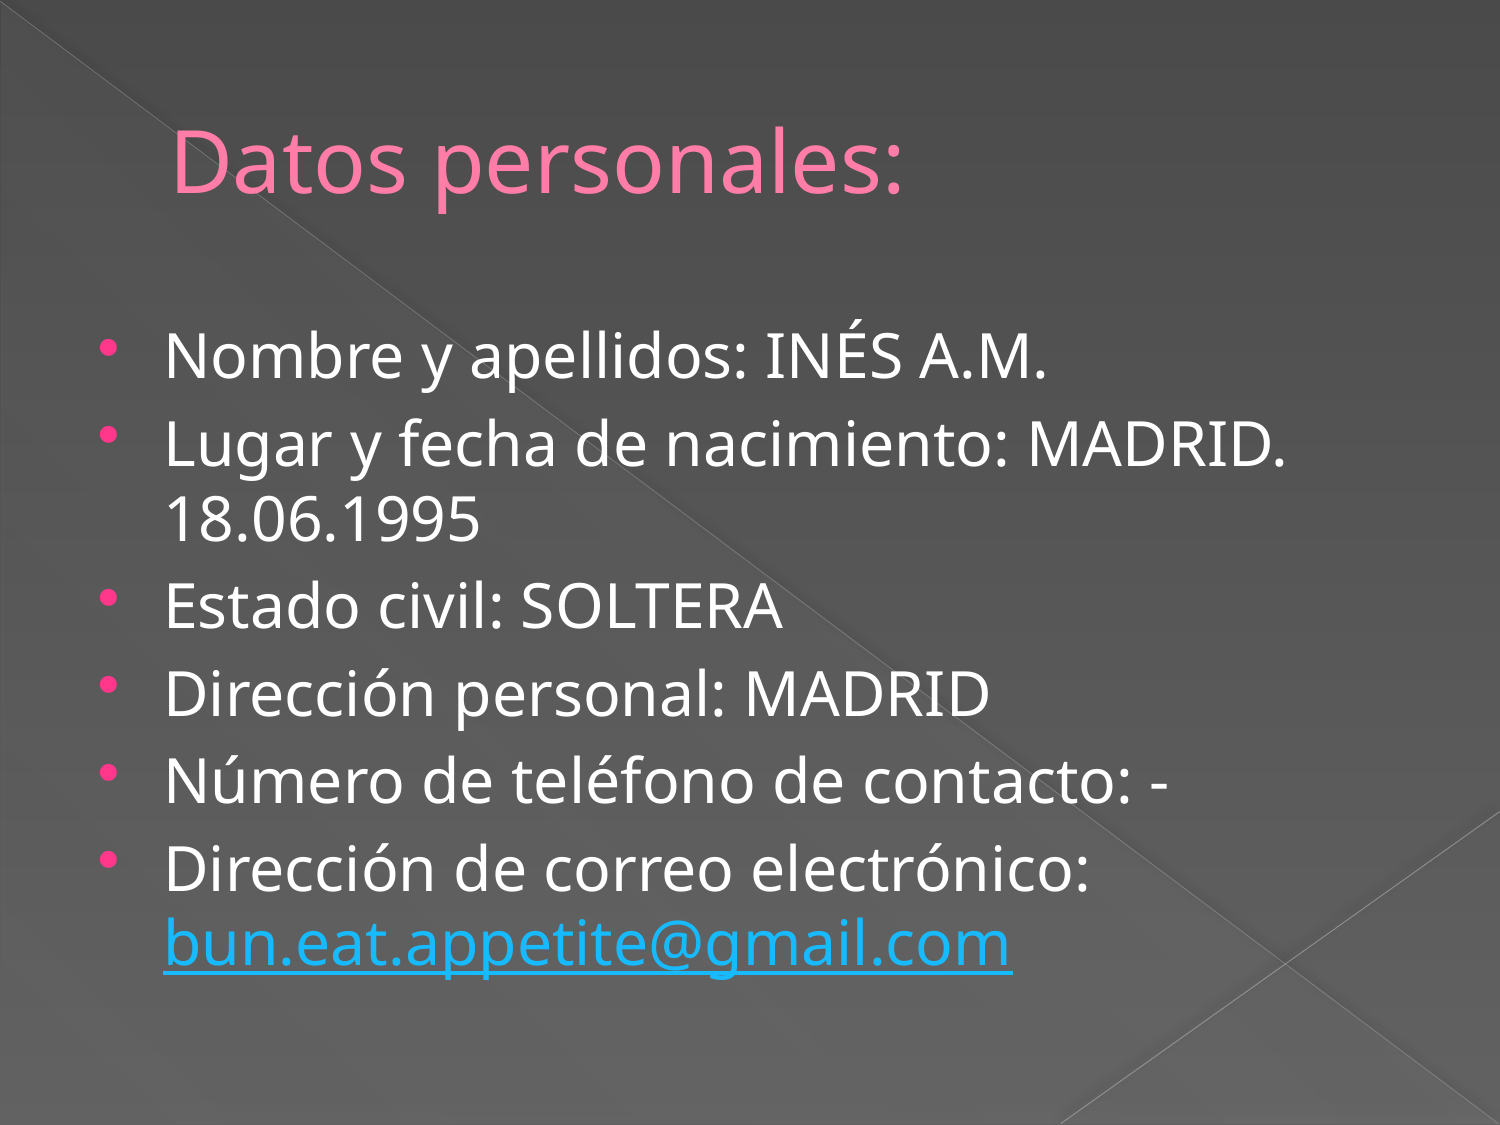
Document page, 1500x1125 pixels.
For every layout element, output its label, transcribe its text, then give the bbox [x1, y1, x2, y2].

list Nombre y apellidos: INÉS A.M. Lugar y fecha de nacimiento: MADRID. 18.06.1995 Estado civil: SOLTERA Dirección personal: MADRID Número de teléfono de contacto: - Dirección de correo electrónico: bun.eat.appetite@gmail.com [75, 308, 1425, 1059]
title Datos personales: [75, 43, 1425, 274]
